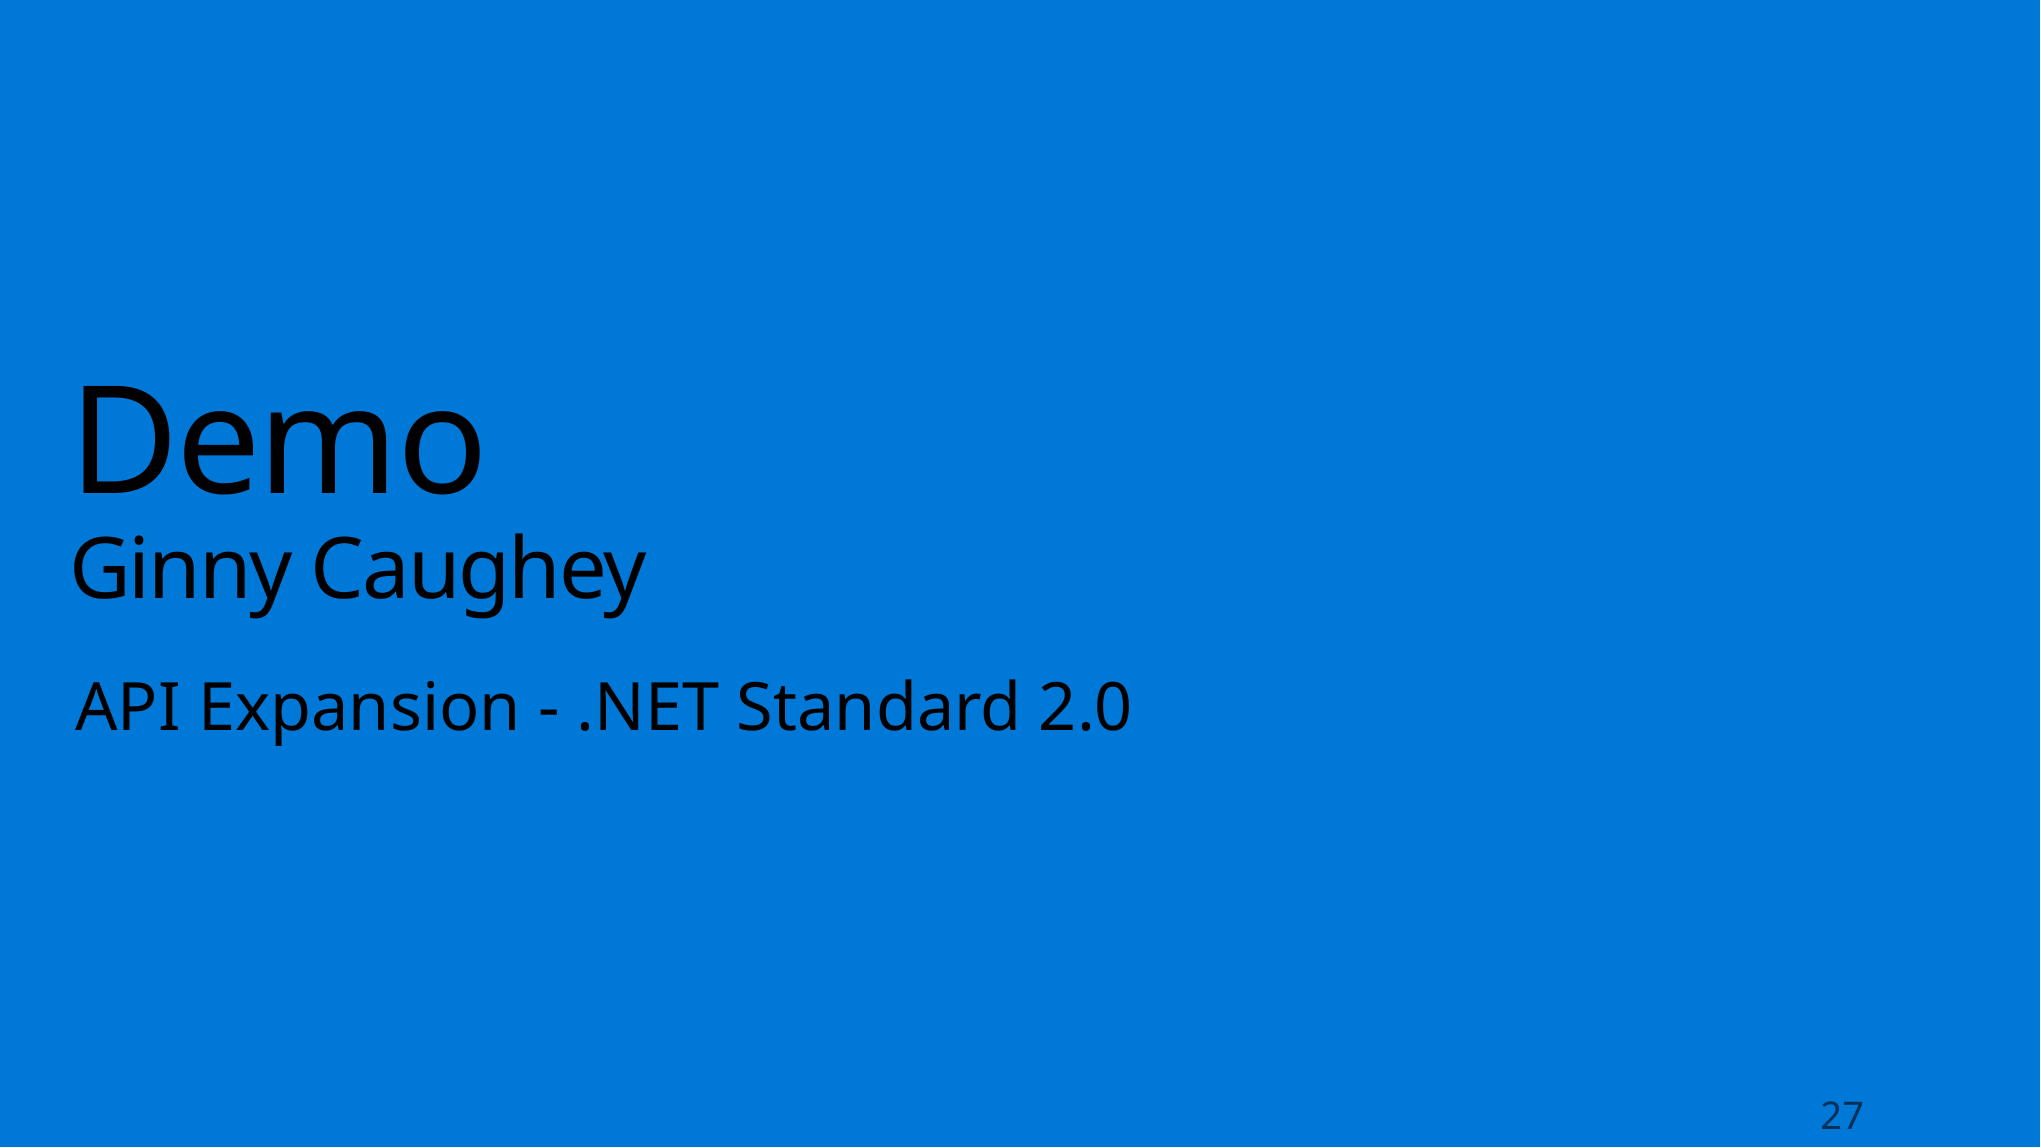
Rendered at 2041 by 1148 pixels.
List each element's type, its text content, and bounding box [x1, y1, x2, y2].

title Demo Ginny Caughey [45, 348, 1695, 641]
slide_number 27 [1805, 1083, 2040, 1139]
list API Expansion - .NET Standard 2.0 [45, 648, 1695, 844]
